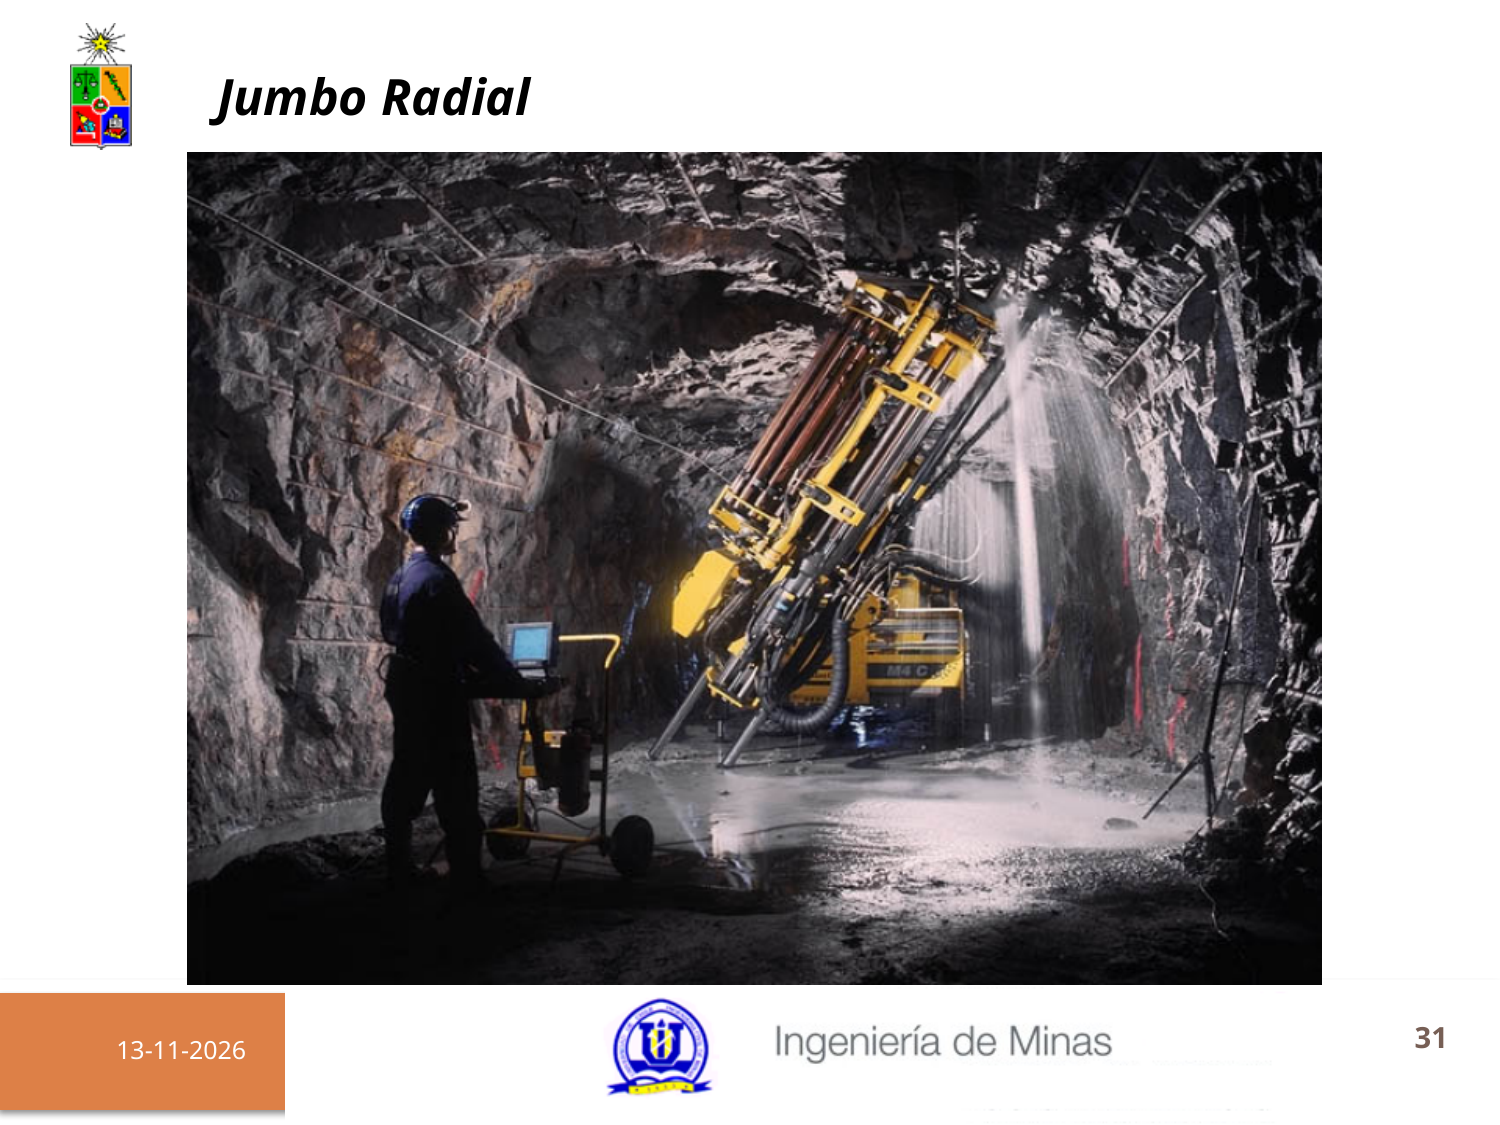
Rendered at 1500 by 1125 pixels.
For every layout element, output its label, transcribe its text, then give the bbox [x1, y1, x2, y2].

picture [187, 152, 1500, 1125]
picture [69, 23, 132, 151]
text_box Jumbo Radial [202, 58, 546, 134]
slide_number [12, 995, 279, 1108]
